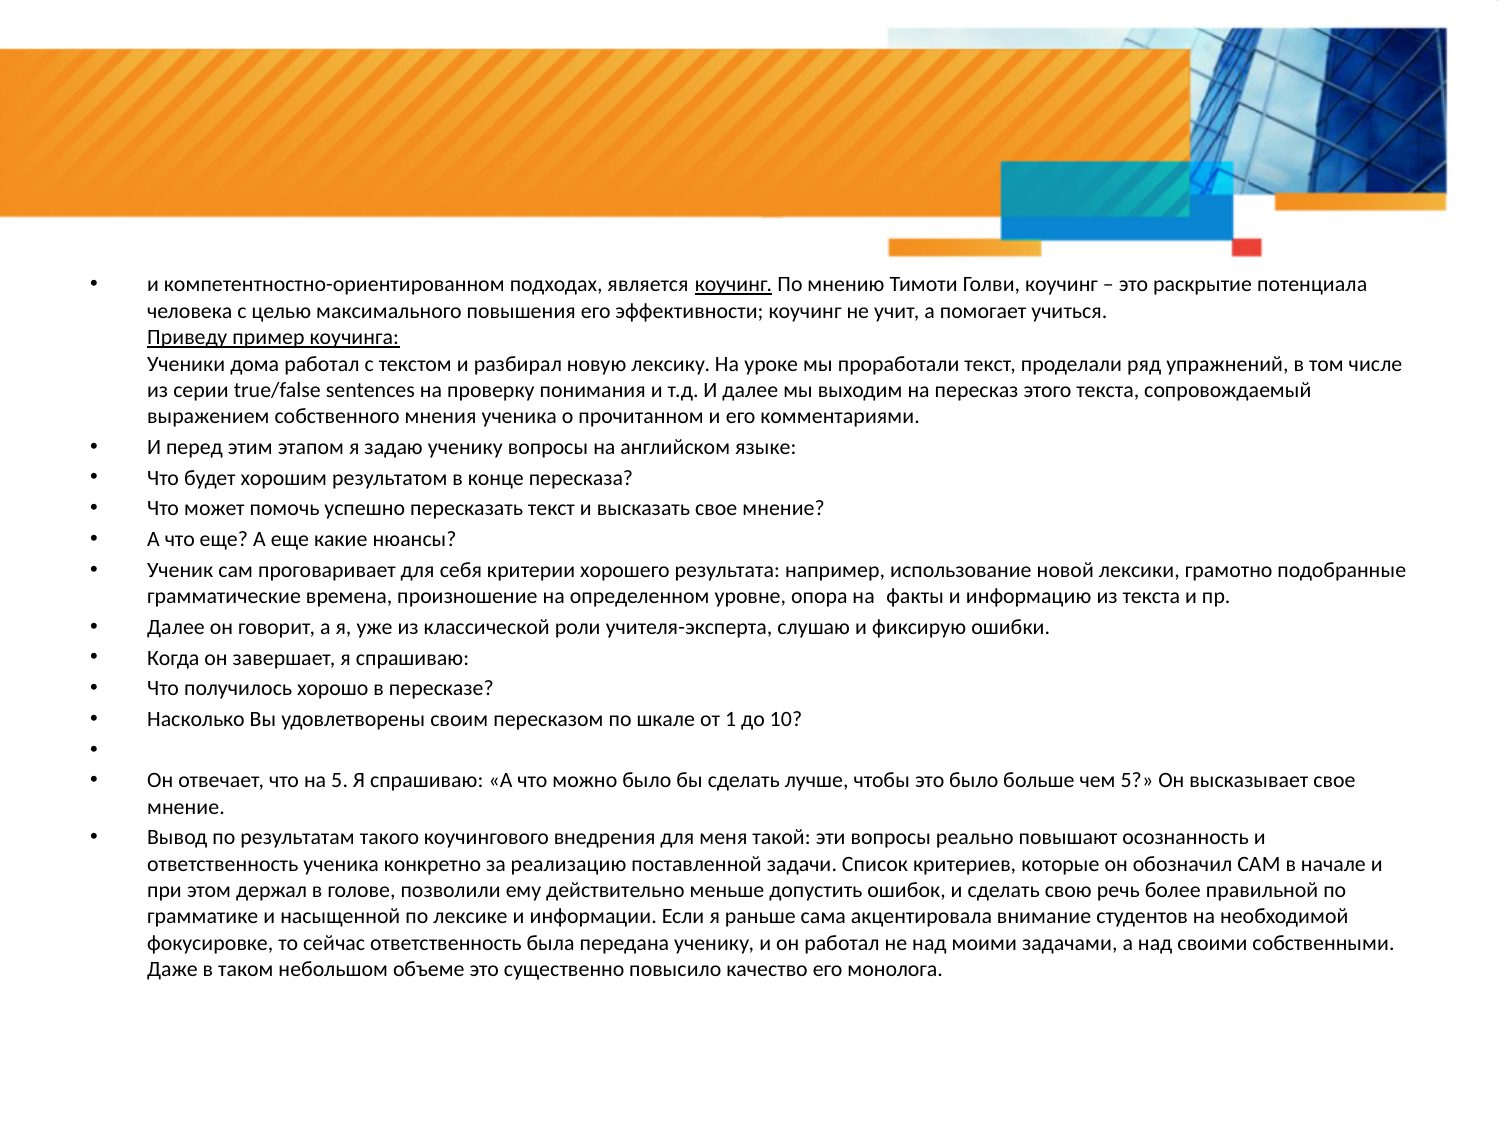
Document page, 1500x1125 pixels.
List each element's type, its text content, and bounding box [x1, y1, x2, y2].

list и компетентностно-ориентированном подходах, является коучинг. По мнению Тимоти Голви, коучинг – это раскрытие потенциала человека с целью максимального повышения его эффективности; коучинг не учит, а помогает учиться. Приведу пример коучинга: Ученики дома работал с текстом и разбирал новую лексику. На уроке мы проработали текст, проделали ряд упражнений, в том числе из серии true/false sentences на проверку понимания и т.д. И далее мы выходим на пересказ этого текста, сопровождаемый выражением собственного мнения ученика о прочитанном и его комментариями. И перед этим этапом я задаю ученику вопросы на английском языке: Что будет хорошим результатом в конце пересказа? Что может помочь успешно пересказать текст и высказать свое мнение? А что еще? А еще какие нюансы? Ученик сам проговаривает для себя критерии хорошего результата: например, использование новой лексики, грамотно подобранные грамматические времена, произношение на определенном уровне, опора на факты и информацию из текста и пр. Далее он говорит, а я, уже из классической роли учителя-эксперта, слушаю и фиксирую ошибки. Когда он завершает, я спрашиваю: Что получилось хорошо в пересказе? Насколько Вы удовлетворены своим пересказом по шкале от 1 до 10? Он отвечает, что на 5. Я спрашиваю: «А что можно было бы сделать лучше, чтобы это было больше чем 5?» Он высказывает свое мнение. Вывод по результатам такого коучингового внедрения для меня такой: эти вопросы реально повышают осознанность и ответственность ученика конкретно за реализацию поставленной задачи. Список критериев, которые он обозначил САМ в начале и при этом держал в голове, позволили ему действительно меньше допустить ошибок, и сделать свою речь более правильной по грамматике и насыщенной по лексике и информации. Если я раньше сама акцентировала внимание студентов на необходимой фокусировке, то сейчас ответственность была передана ученику, и он работал не над моими задачами, а над своими собственными. Даже в таком небольшом объеме это существенно повысило качество его монолога. [75, 262, 1425, 1005]
picture [0, 0, 1500, 270]
